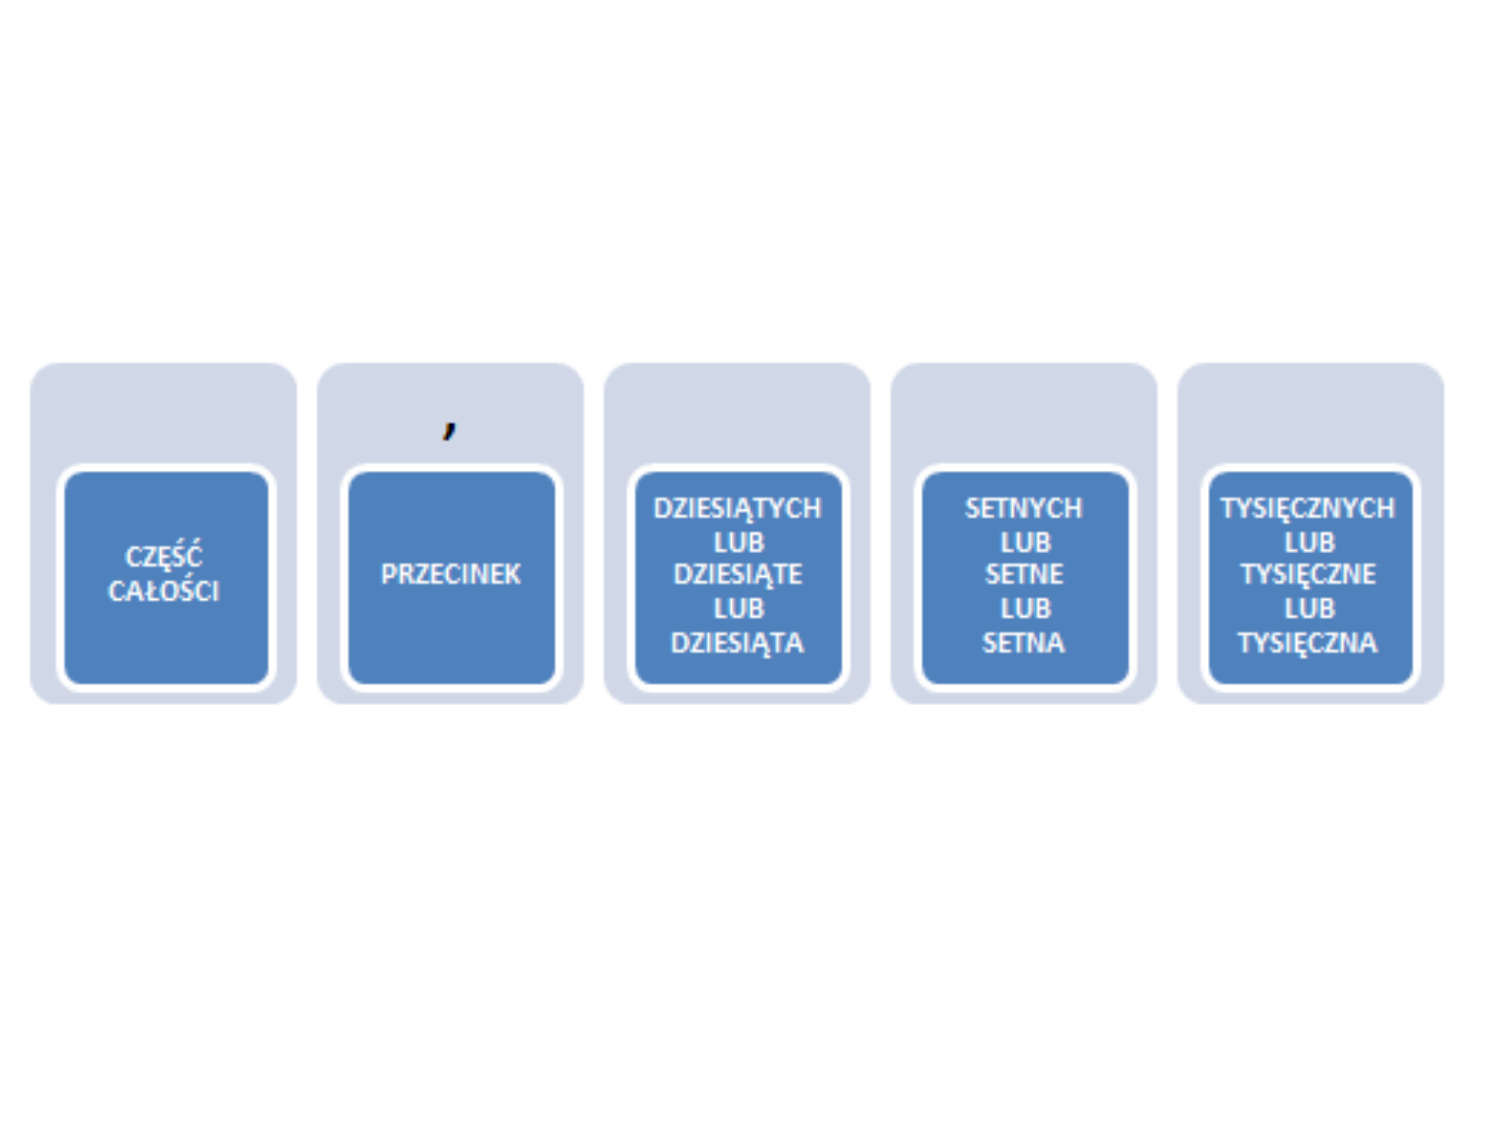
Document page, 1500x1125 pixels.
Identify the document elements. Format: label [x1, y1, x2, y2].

picture [11, 337, 1471, 729]
